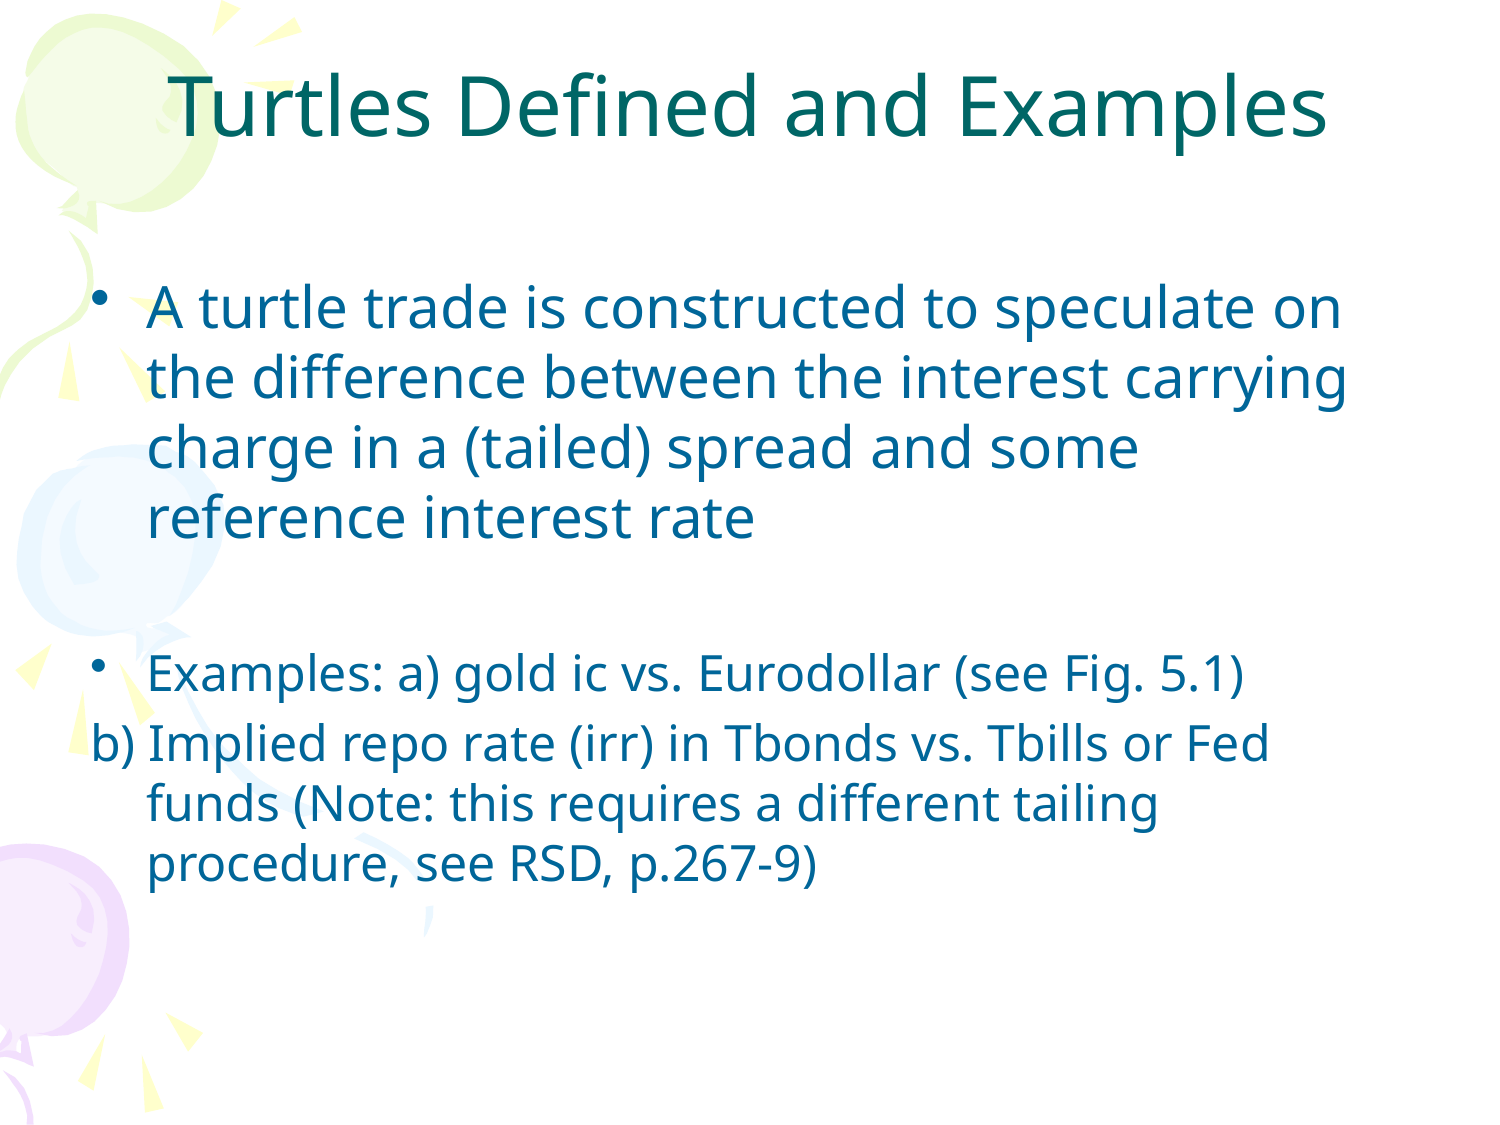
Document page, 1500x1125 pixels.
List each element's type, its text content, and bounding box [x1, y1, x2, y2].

list A turtle trade is constructed to speculate on the difference between the interest carrying charge in a (tailed) spread and some reference interest rate Examples: a) gold ic vs. Eurodollar (see Fig. 5.1) b) Implied repo rate (irr) in Tbonds vs. Tbills or Fed funds (Note: this requires a different tailing procedure, see RSD, p.267-9) [75, 262, 1425, 994]
title Turtles Defined and Examples [72, 16, 1425, 163]
